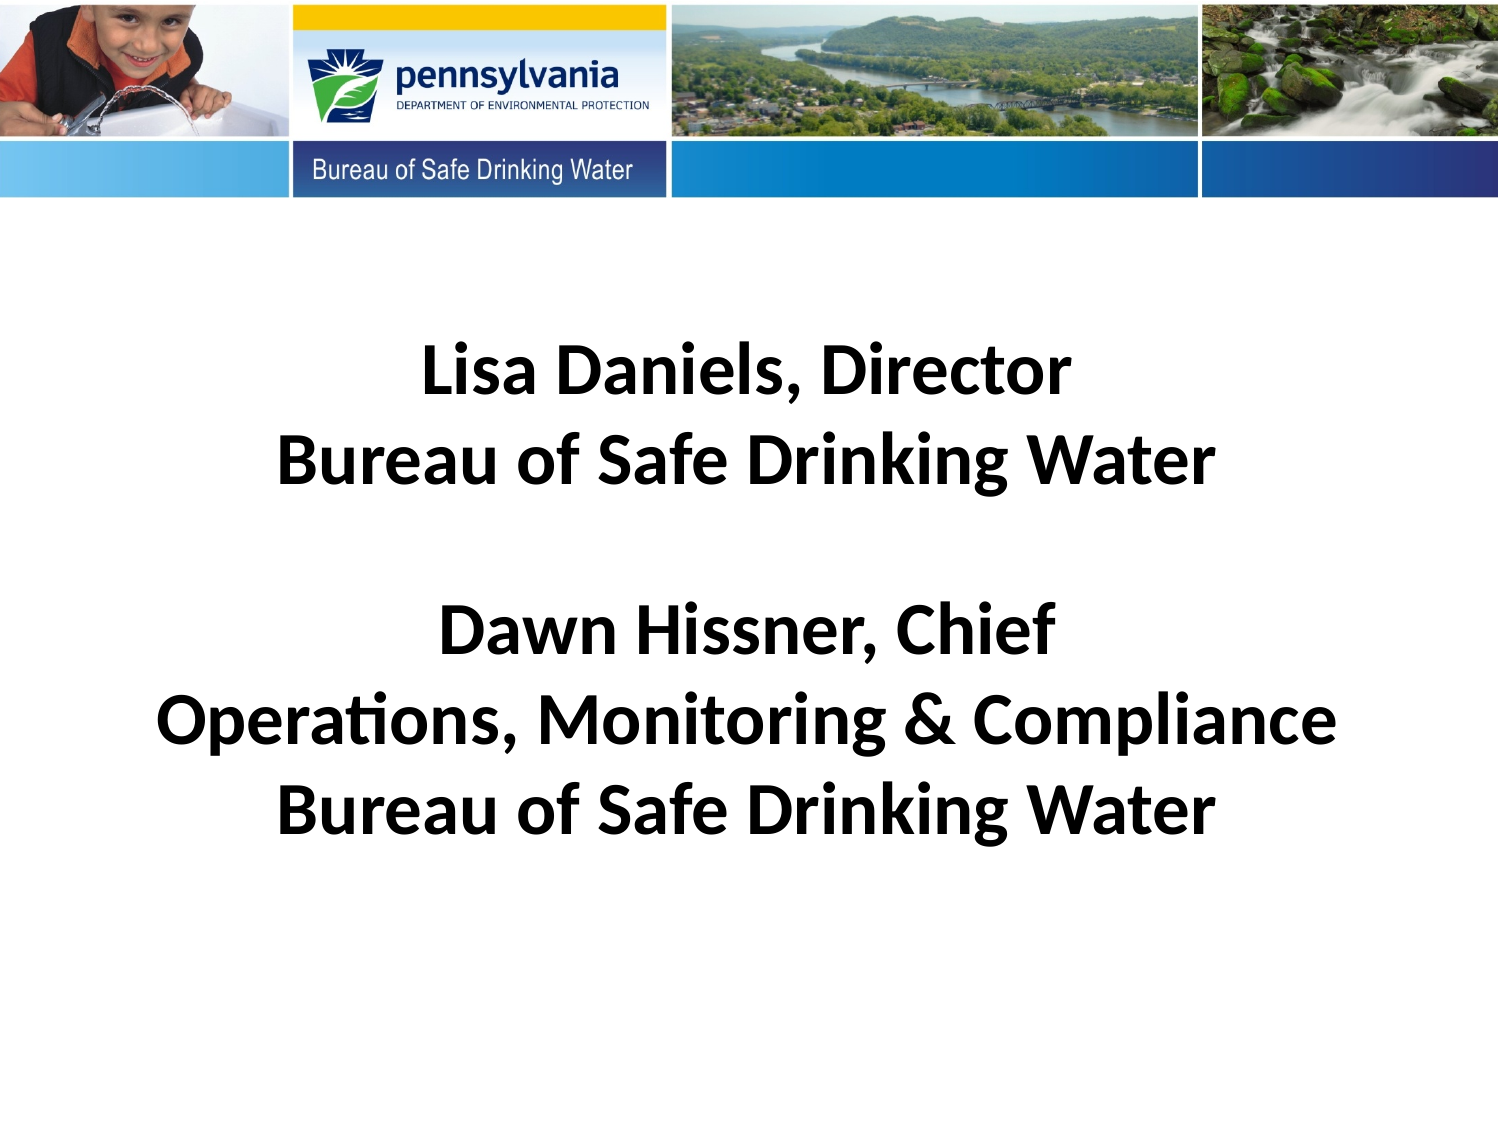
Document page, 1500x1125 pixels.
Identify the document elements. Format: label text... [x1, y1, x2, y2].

title Lisa Daniels, Director Bureau of Safe Drinking Water Dawn Hissner, Chief Operations, Monitoring & Compliance Bureau of Safe Drinking Water [41, 237, 1454, 931]
picture [0, 1, 1498, 198]
